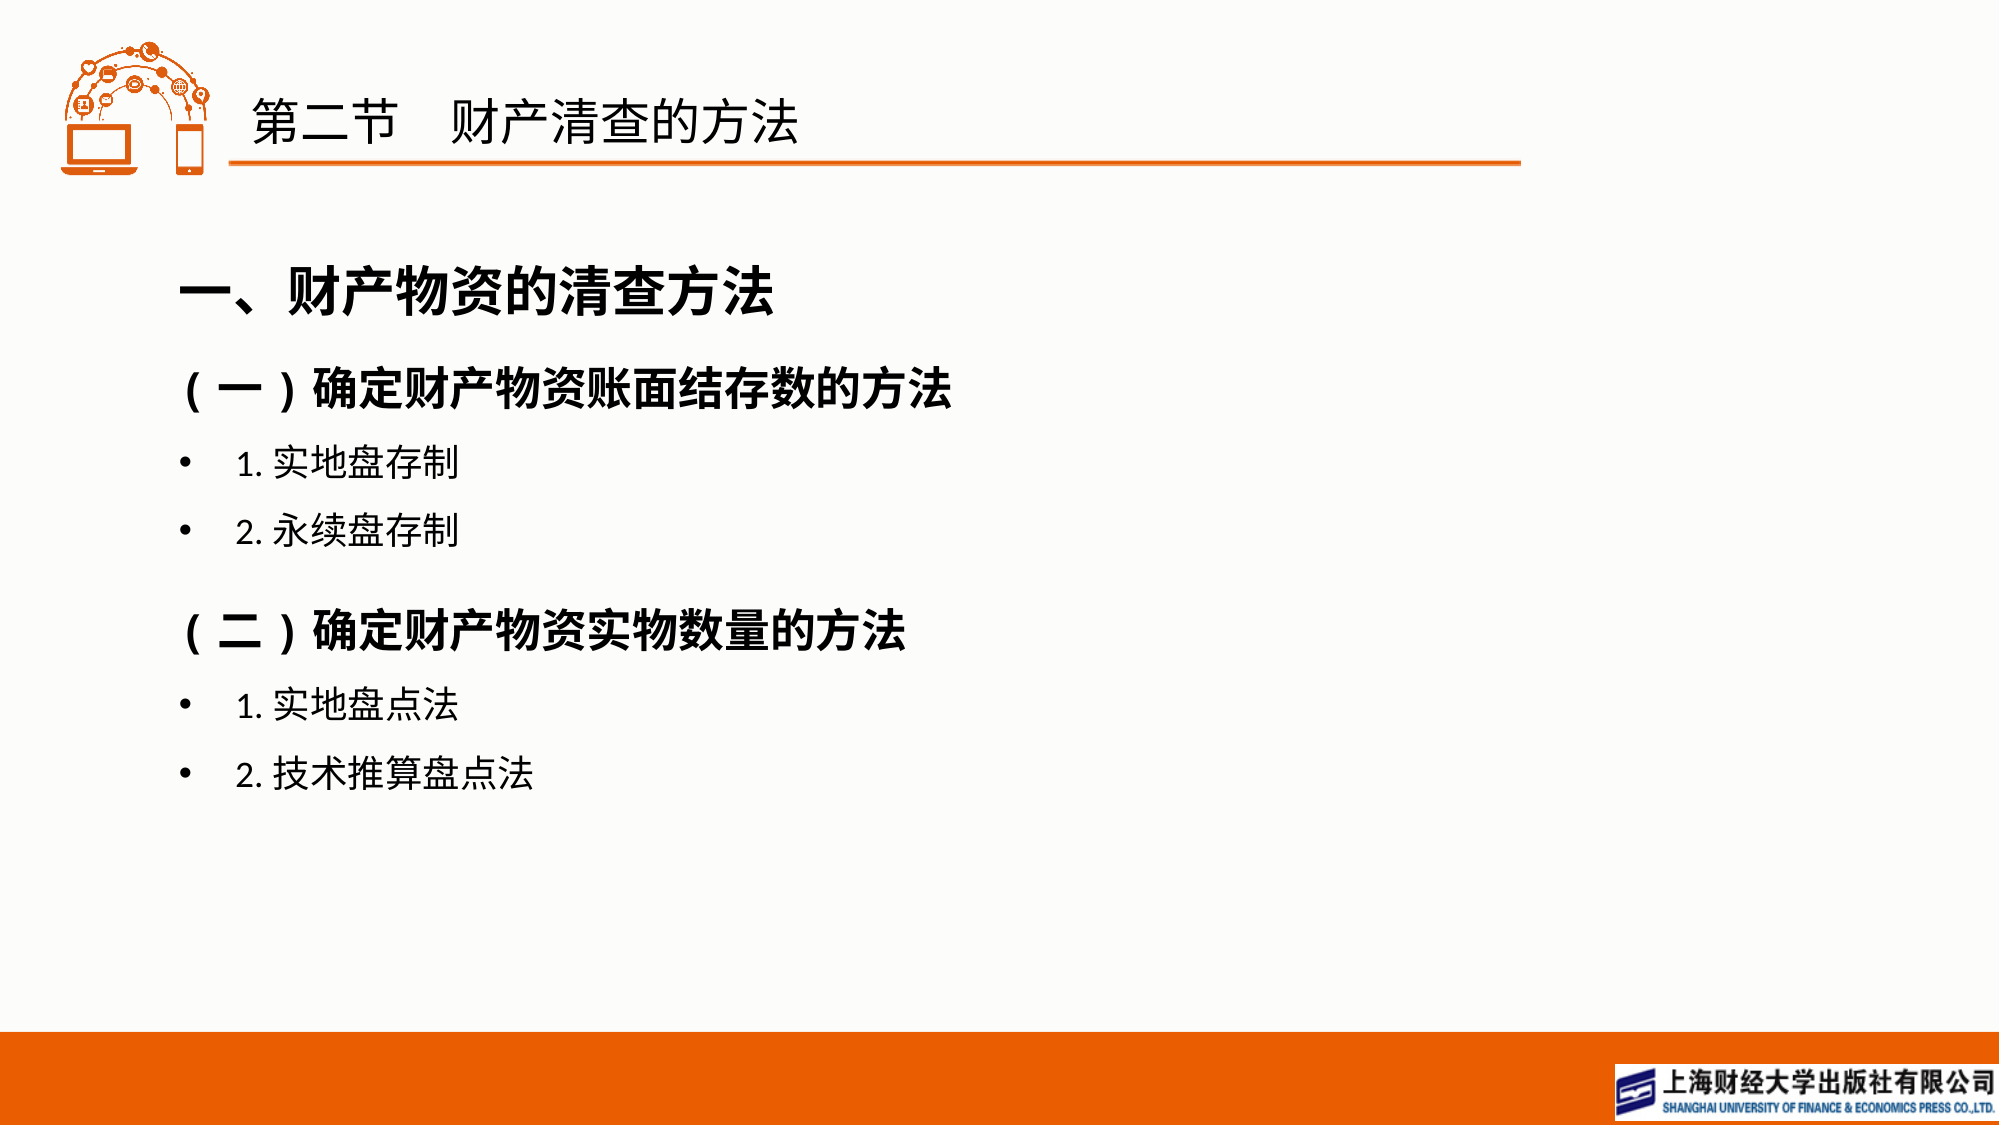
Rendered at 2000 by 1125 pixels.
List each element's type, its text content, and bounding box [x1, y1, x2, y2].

picture [0, 0, 2000, 1125]
list 一、财产物资的清查方法 (一)确定财产物资账面结存数的方法 1.实地盘存制 2.永续盘存制 (二)确定财产物资实物数量的方法 1.实地盘点法 2.技术推算盘点法 [163, 227, 1867, 1049]
title 第二节 财产清查的方法 [235, 82, 1605, 189]
